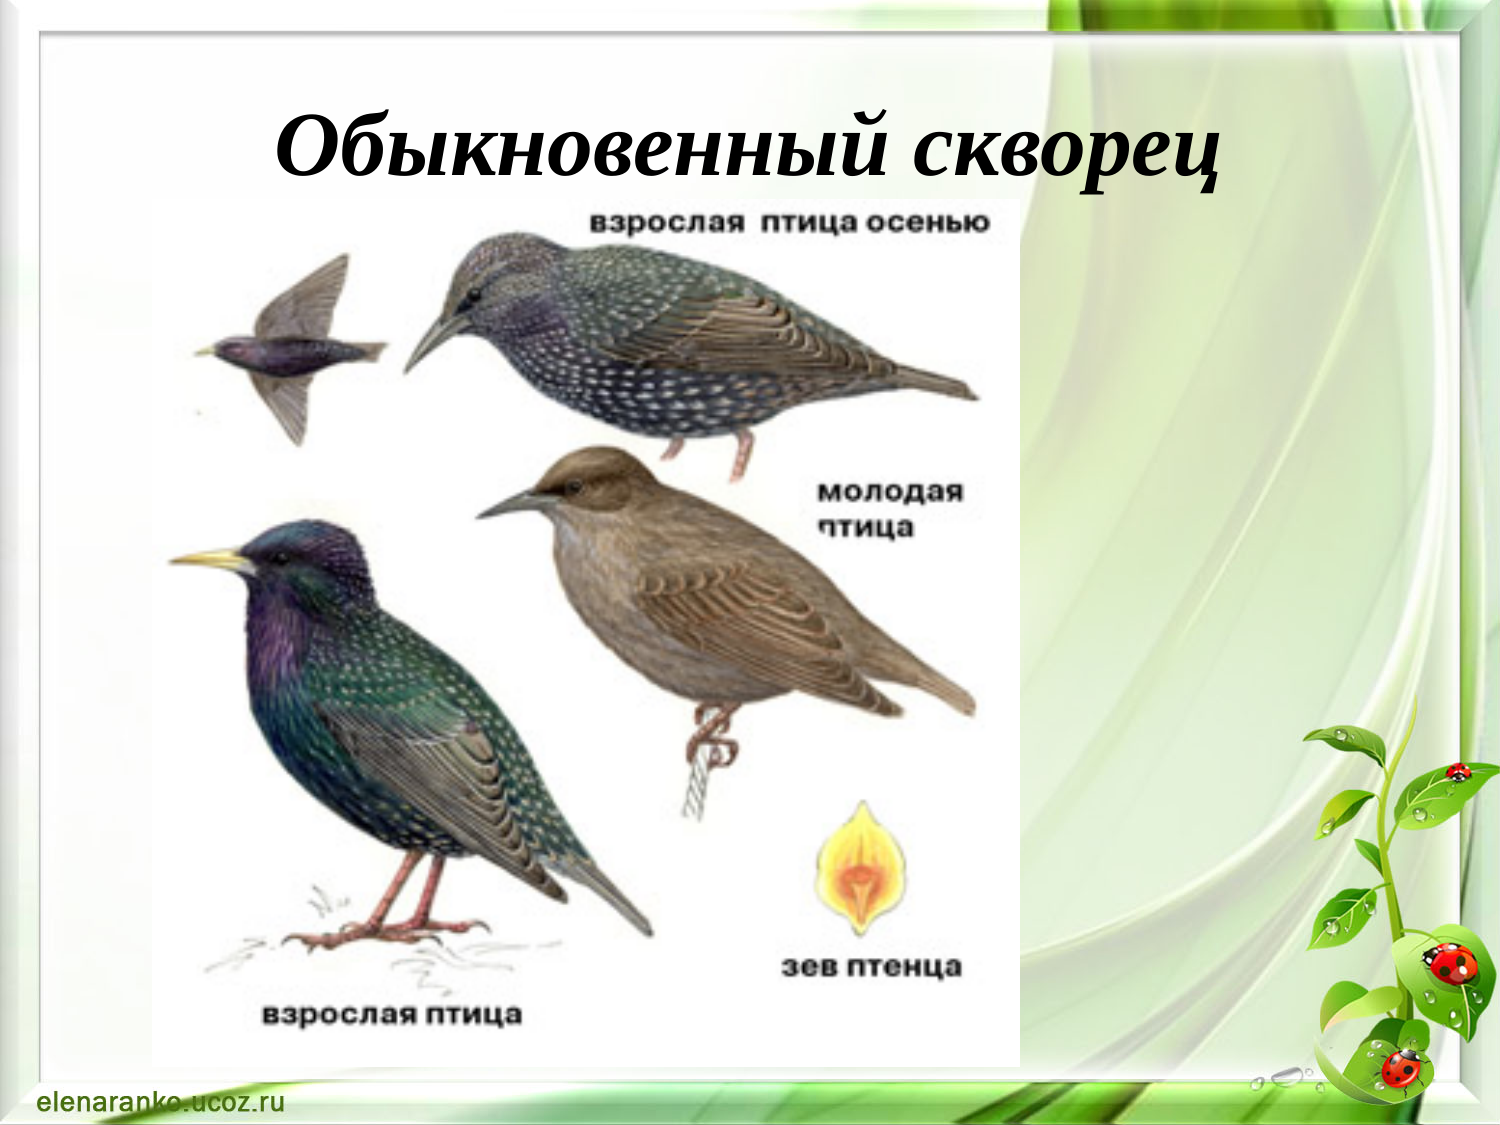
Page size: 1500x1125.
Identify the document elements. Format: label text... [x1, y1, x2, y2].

title Обыкновенный скворец [75, 45, 1425, 233]
picture [0, 0, 1500, 1125]
